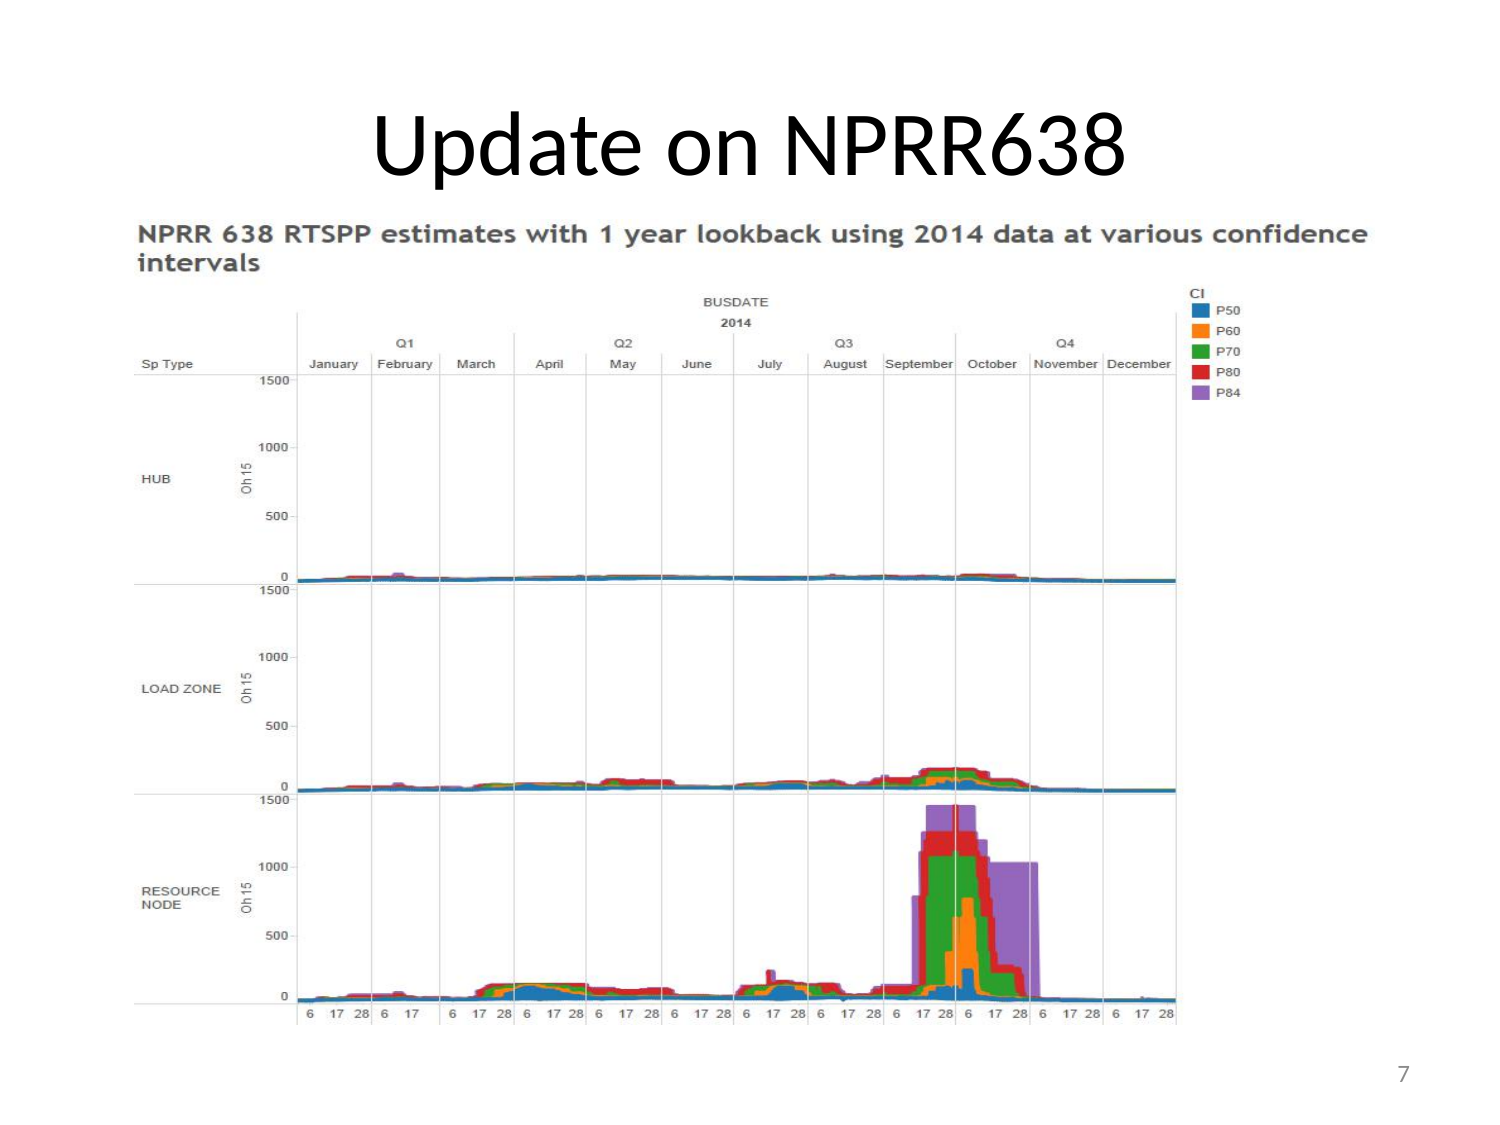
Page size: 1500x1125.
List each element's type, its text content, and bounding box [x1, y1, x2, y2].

title Update on NPRR638 [75, 45, 1425, 233]
slide_number 7 [1074, 1042, 1425, 1103]
picture [133, 218, 1376, 1026]
